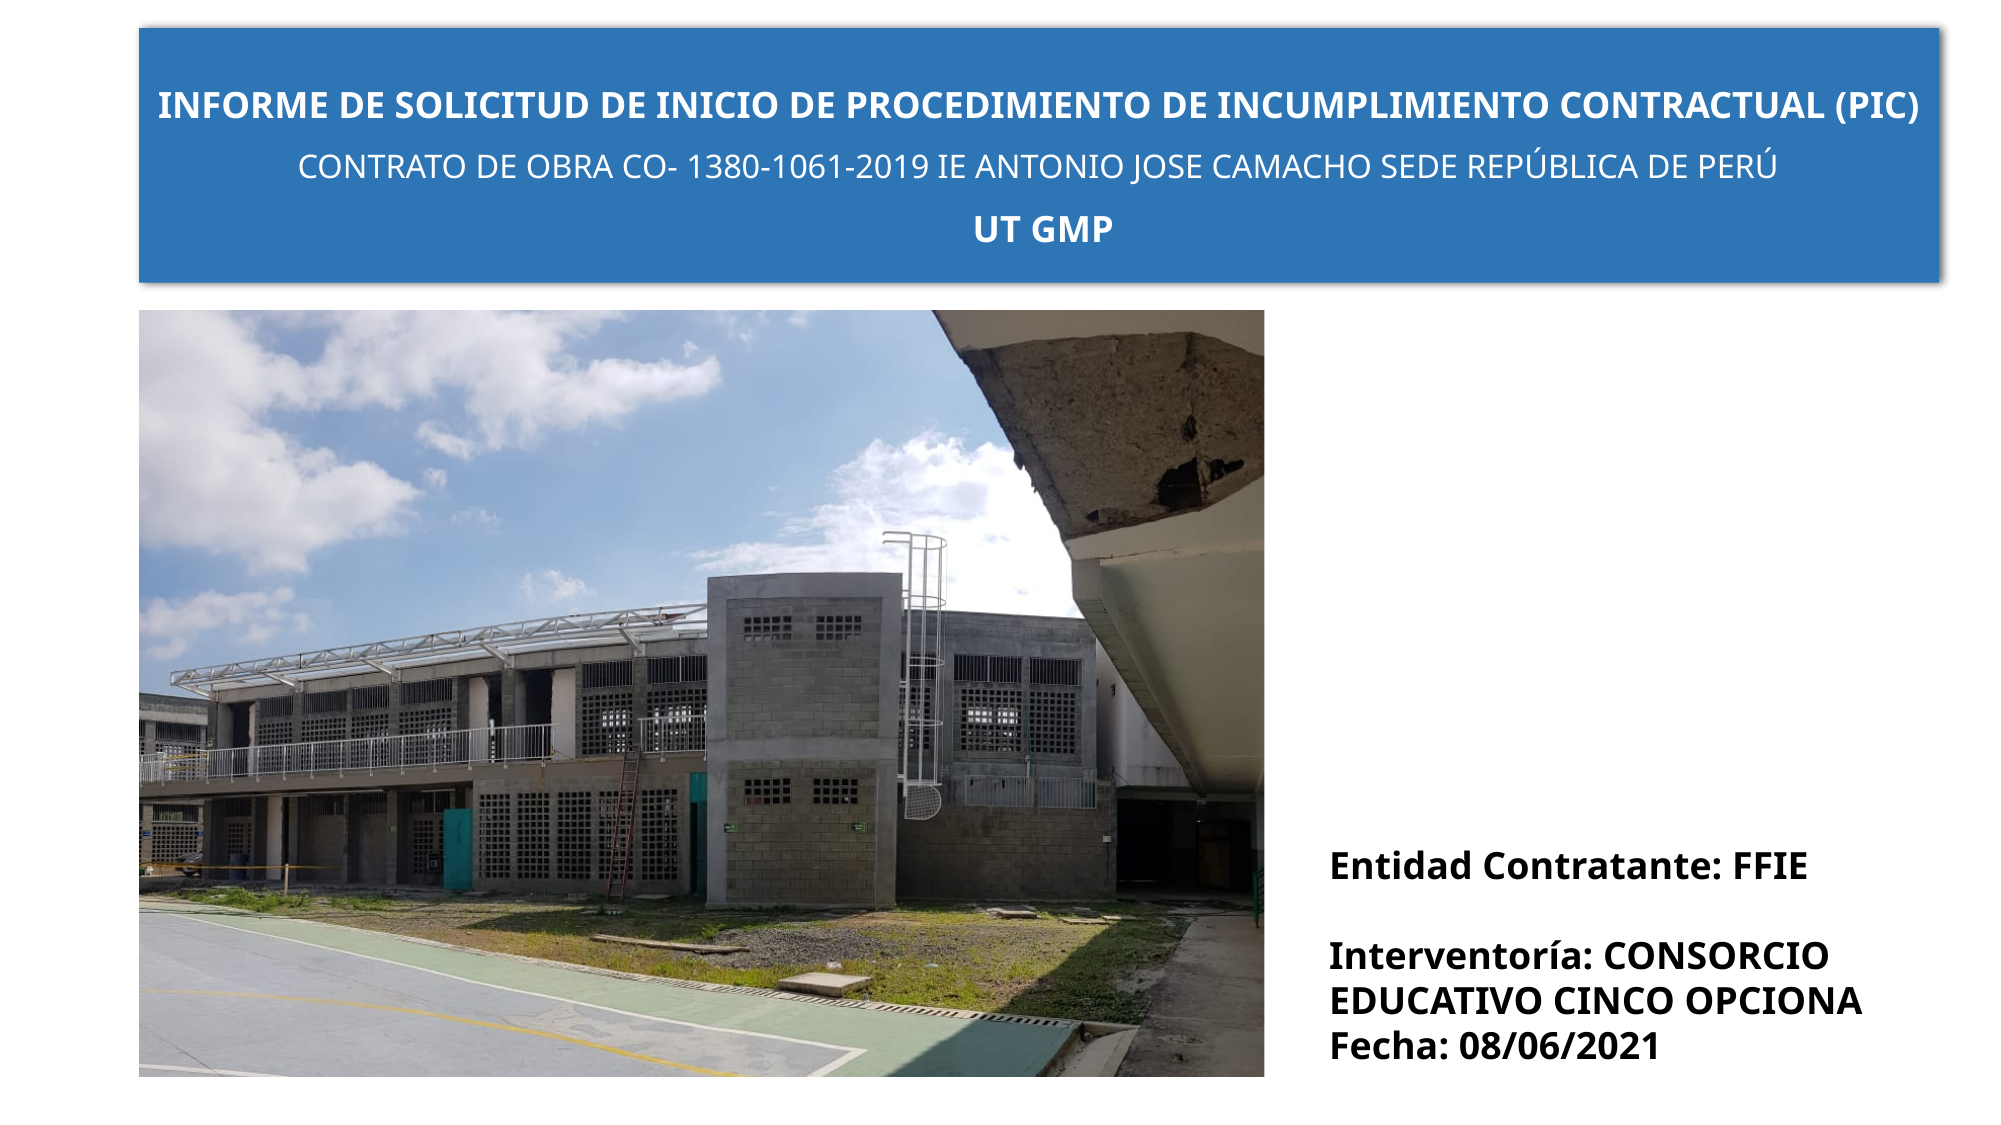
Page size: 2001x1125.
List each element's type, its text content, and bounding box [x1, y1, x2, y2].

text_box INFORME DE SOLICITUD DE INICIO DE PROCEDIMIENTO DE INCUMPLIMIENTO CONTRACTUAL (PIC) CONTRATO DE OBRA CO- 1380-1061-2019 IE ANTONIO JOSE CAMACHO SEDE REPÚBLICA DE PERÚ UT GMP [139, 75, 1940, 283]
text_box Entidad Contratante: FFIE Interventoría: CONSORCIO EDUCATIVO CINCO OPCIONA Fecha: 08/06/2021 [1314, 834, 2000, 1075]
picture [139, 310, 1265, 1077]
text_box [0, 0, 2000, 75]
